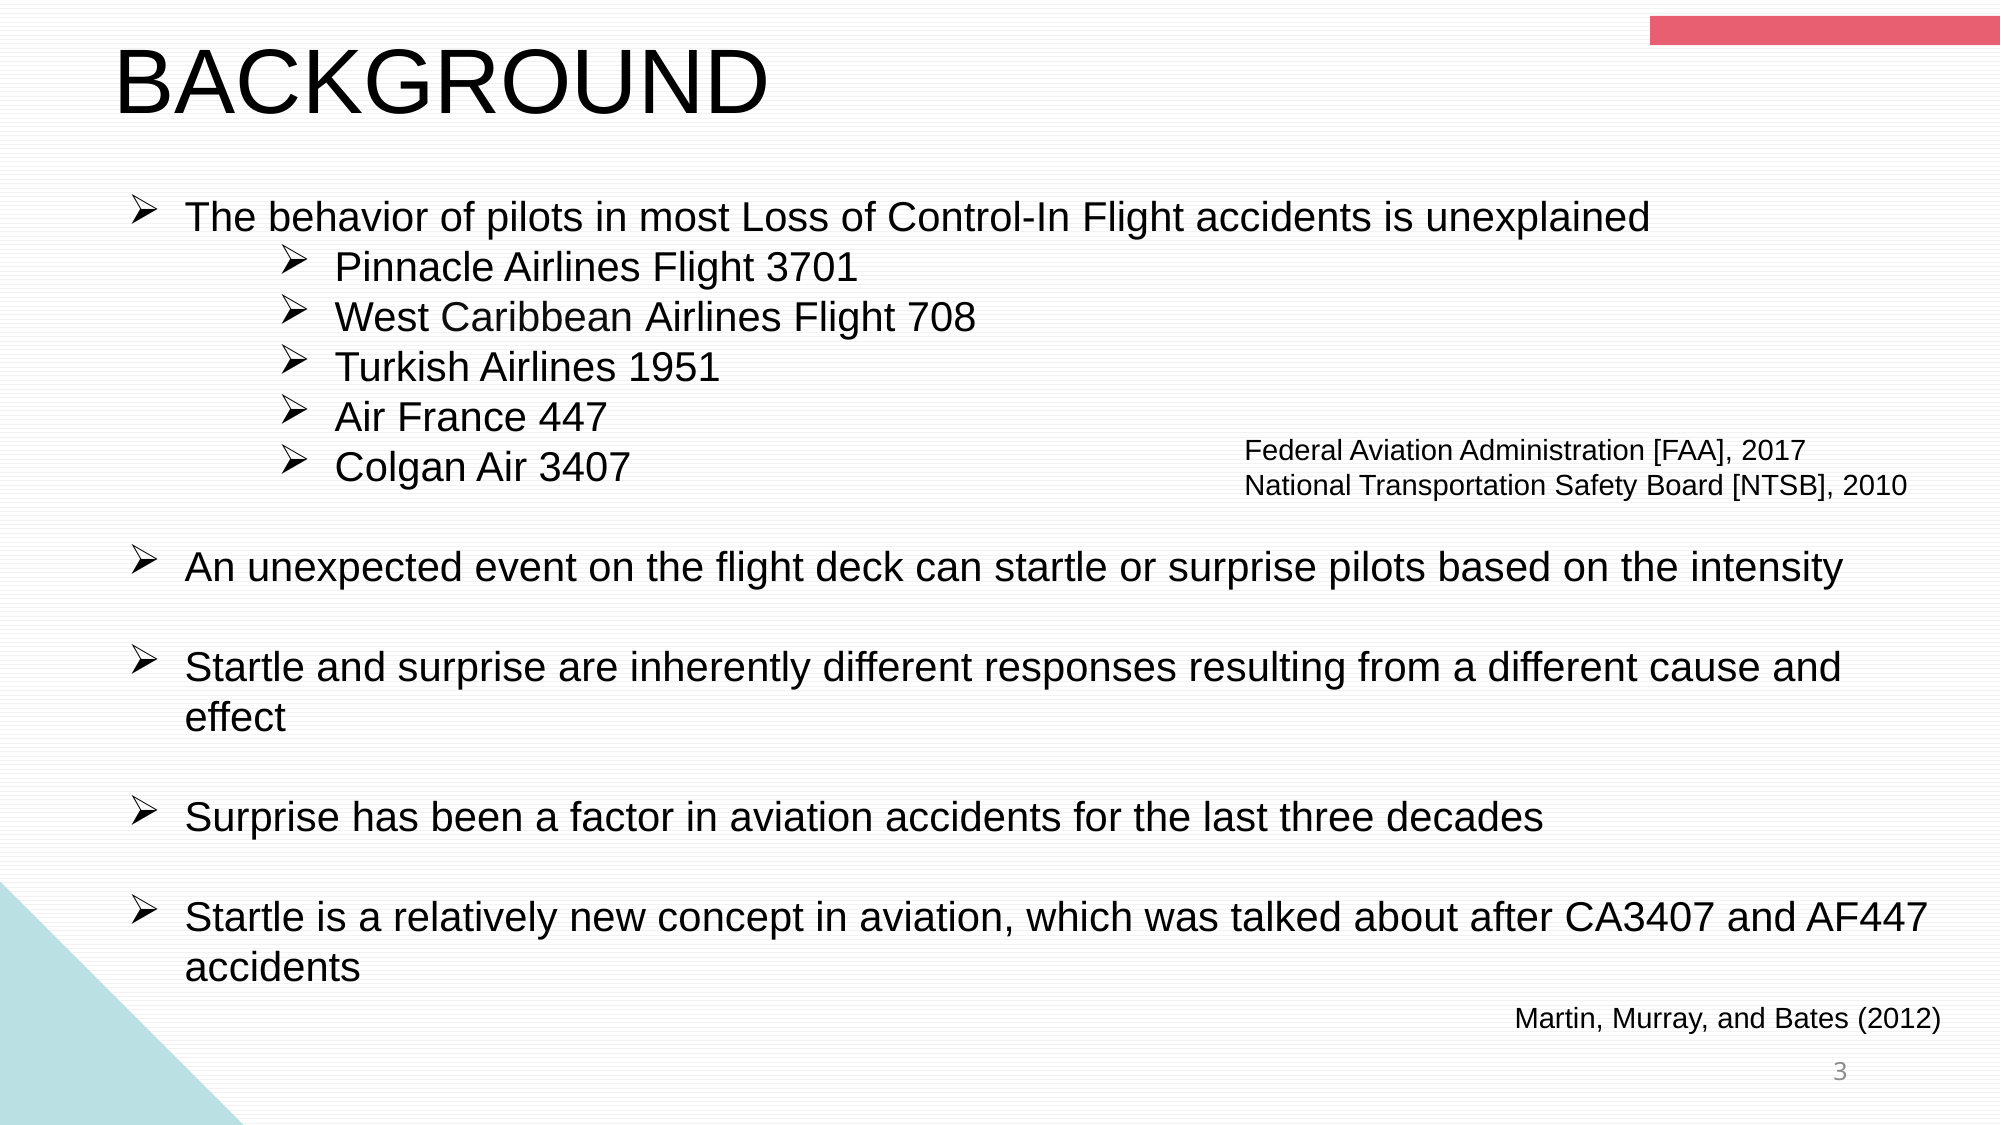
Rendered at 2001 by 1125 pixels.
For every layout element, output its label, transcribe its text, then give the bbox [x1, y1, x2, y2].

text_box [0, 879, 246, 1125]
text_box Martin, Murray, and Bates (2012) [1499, 992, 2000, 1042]
text_box The behavior of pilots in most Loss of Control-In Flight accidents is unexplained Pinnacle Airlines Flight 3701 West Caribbean Airlines Flight 708 Turkish Airlines 1951 Air France 447 Colgan Air 3407 An unexpected event on the flight deck can startle or surprise pilots based on the intensity Startle and surprise are inherently different responses resulting from a different cause and effect Surprise has been a factor in aviation accidents for the last three decades Startle is a relatively new concept in aviation, which was talked about after CA3407 and AF447 accidents [113, 182, 1955, 998]
text_box BACKGROUND [113, 21, 1887, 132]
text_box [1649, 15, 2000, 46]
text_box Federal Aviation Administration [FAA], 2017 National Transportation Safety Board [NTSB], 2010 [1229, 424, 1955, 509]
slide_number 3 [1412, 1042, 1863, 1103]
